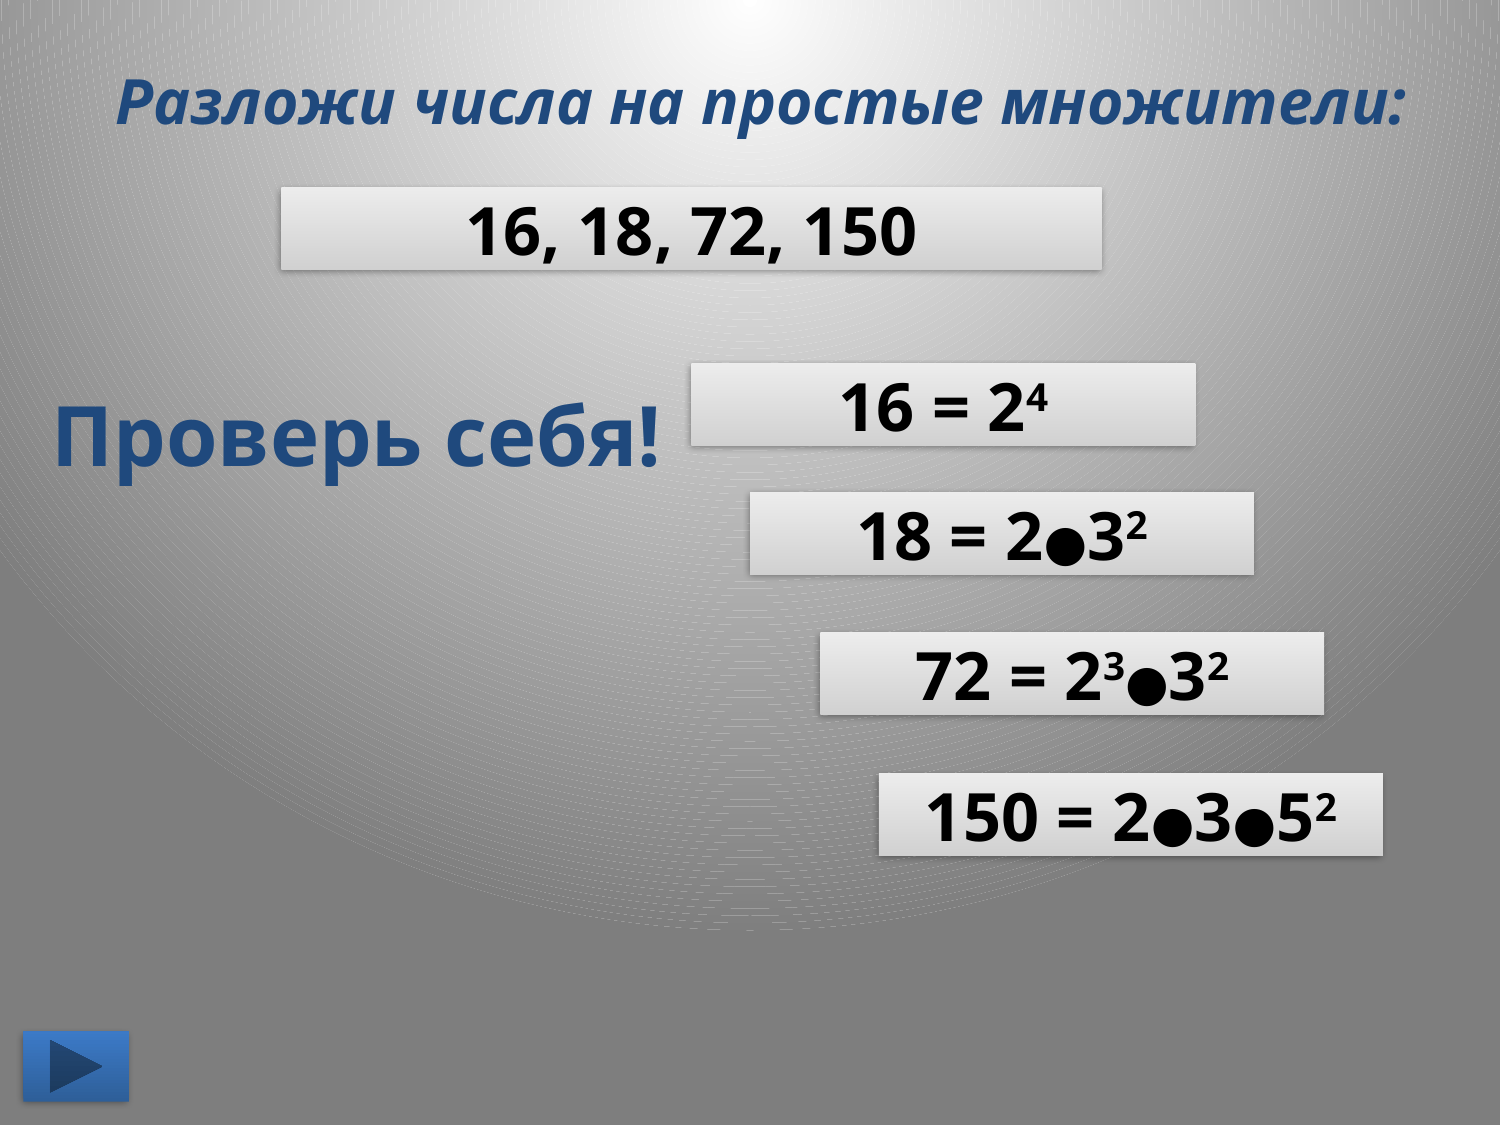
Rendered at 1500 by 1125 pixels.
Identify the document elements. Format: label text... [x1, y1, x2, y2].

title Разложи числа на простые множители: [23, 34, 1500, 165]
text_box 16 = 24 [691, 363, 1196, 446]
text_box 18 = 2●32 [749, 491, 1255, 575]
text_box Проверь себя! [35, 339, 679, 528]
text_box 150 = 2●3●52 [878, 773, 1384, 856]
text_box 72 = 23●32 [820, 632, 1325, 716]
text_box 16, 18, 72, 150 [281, 187, 1102, 270]
text_box [23, 1031, 129, 1102]
